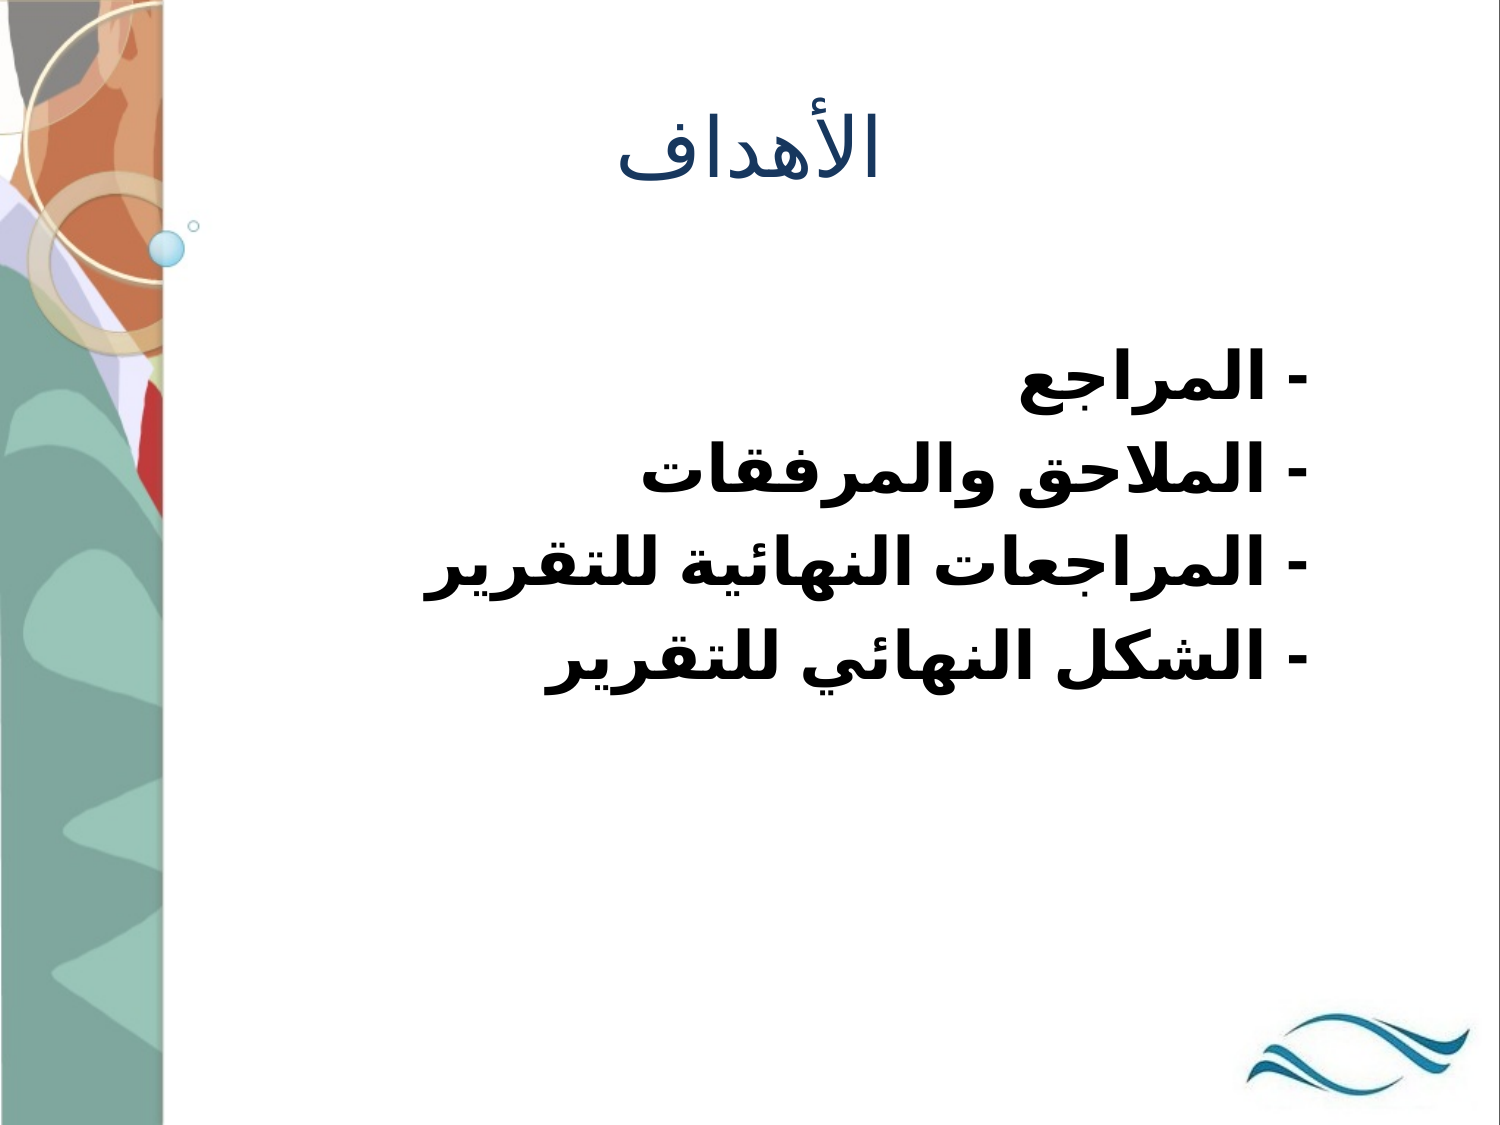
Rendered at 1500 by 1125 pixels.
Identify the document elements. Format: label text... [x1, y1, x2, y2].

picture [0, 0, 1500, 1125]
text_box الأهداف [74, 50, 1425, 238]
subtitle - المراجع - الملاحق والمرفقات - المراجعات النهائية للتقرير - الشكل النهائي للتقرير [212, 324, 1326, 813]
